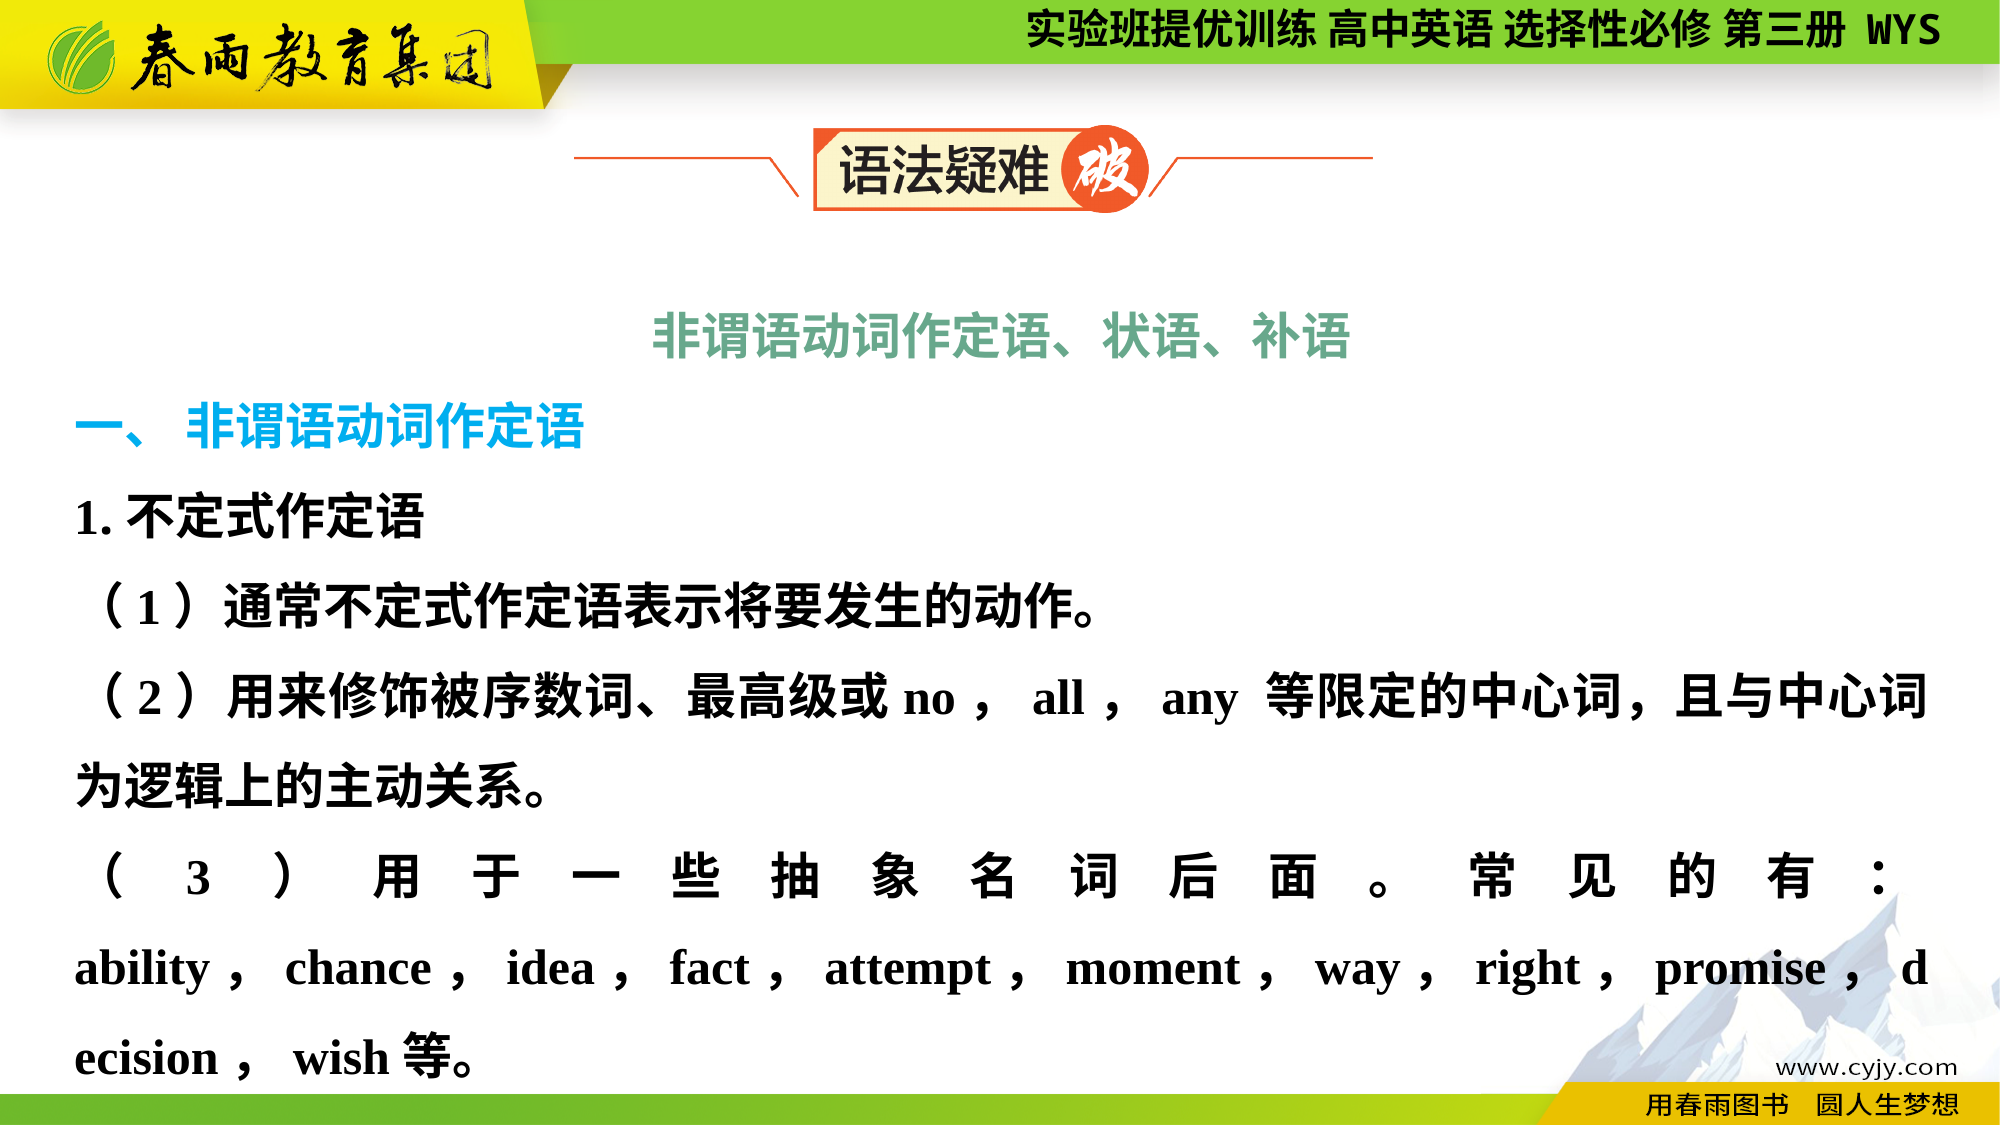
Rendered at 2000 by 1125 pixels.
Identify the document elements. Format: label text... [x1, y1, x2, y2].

list 非谓语动词作定语、状语、补语 一、 非谓语动词作定语 1.不定式作定语 （1）通常不定式作定语表示将要发生的动作。 （2）用来修饰被序数词、最高级或no，all，any 等限定的中心词，且与中心词为逻辑上的主动关系。 （3）用于一些抽象名词后面。常见的有：ability，chance，idea，fact，attempt，moment，way，right，promise，decision，wish等。 [59, 267, 1944, 1010]
picture [0, 0, 2000, 1125]
